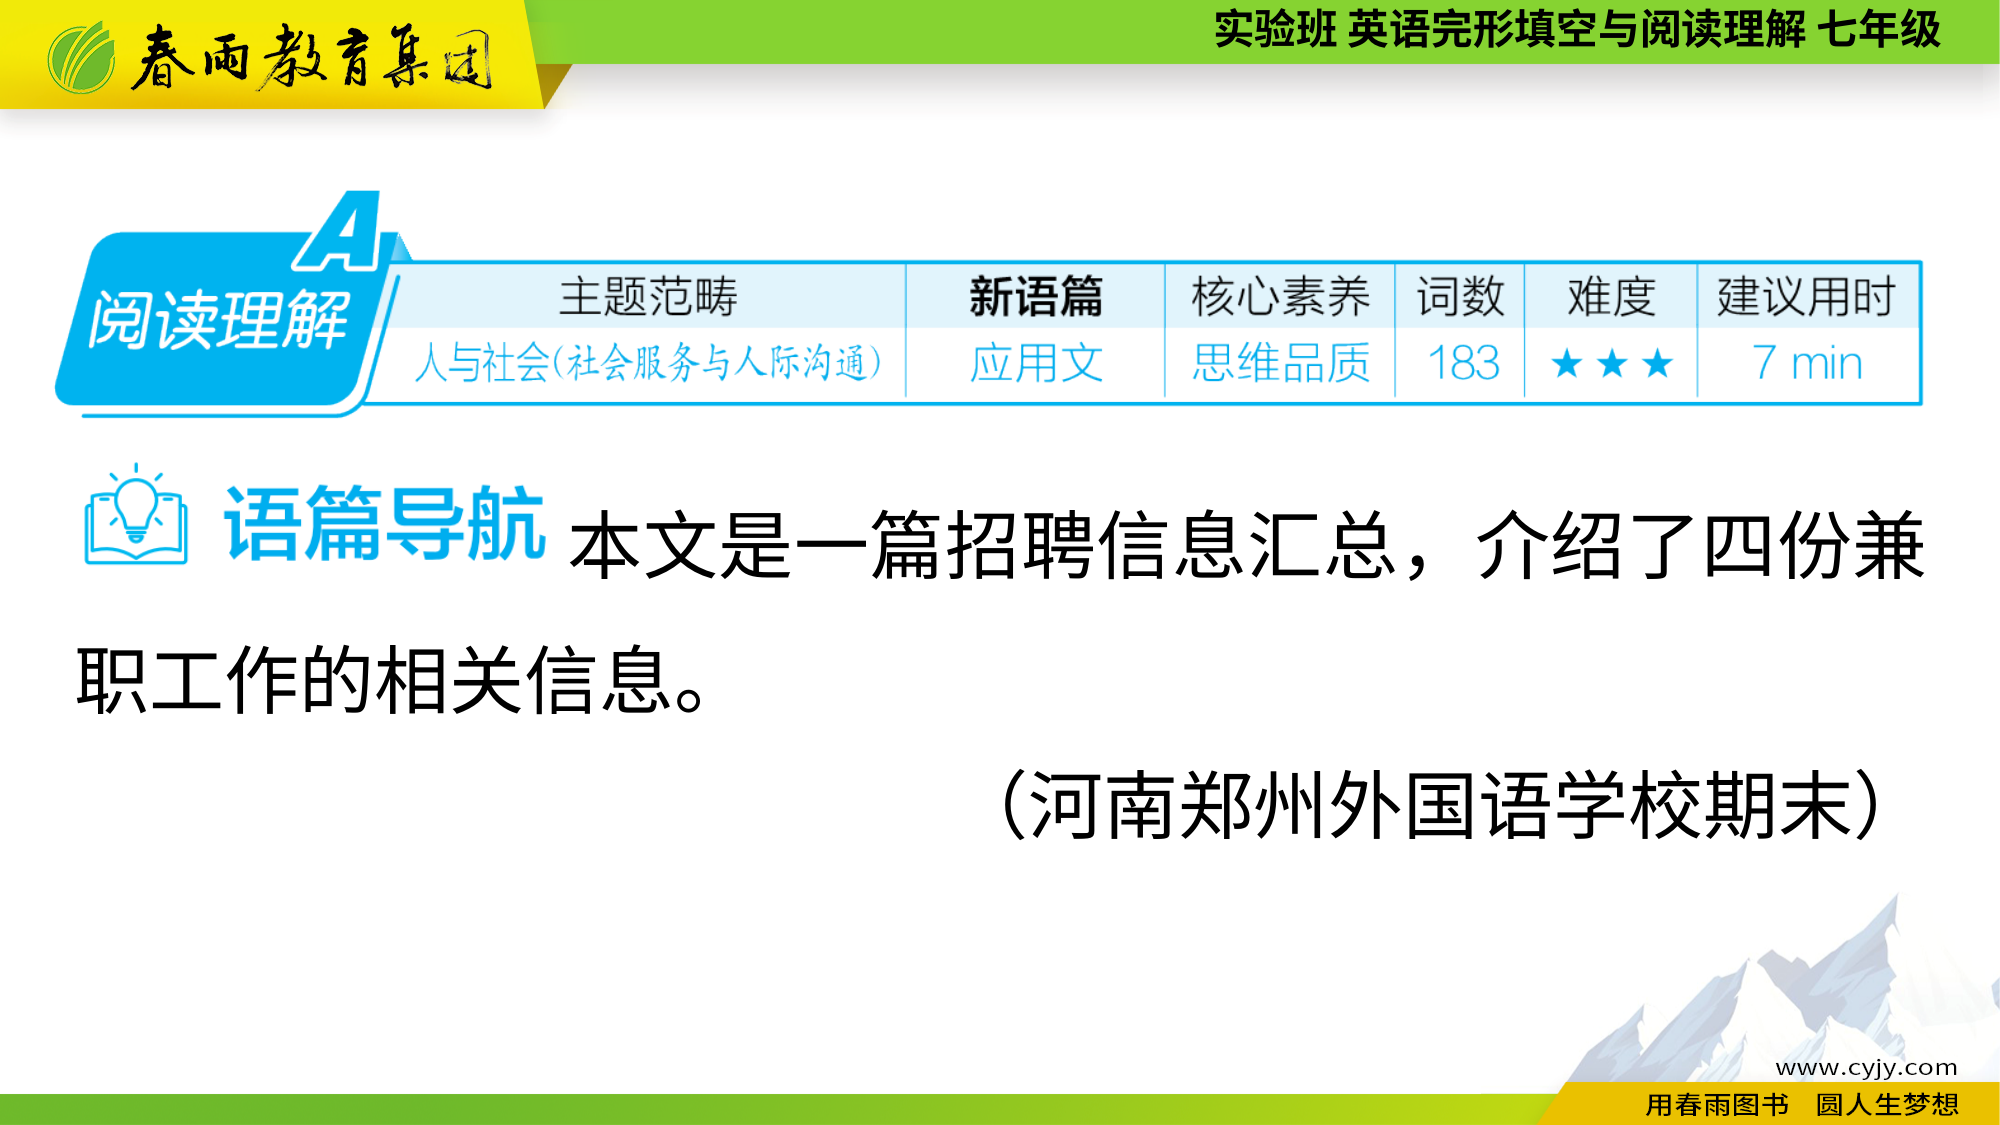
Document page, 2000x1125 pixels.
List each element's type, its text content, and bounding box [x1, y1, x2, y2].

text_box （河南郑州外国语学校期末） [763, 706, 1944, 857]
text_box 本文是一篇招聘信息汇总，介绍了四份兼职工作的相关信息。 [59, 446, 1944, 732]
picture [0, 0, 2000, 1125]
